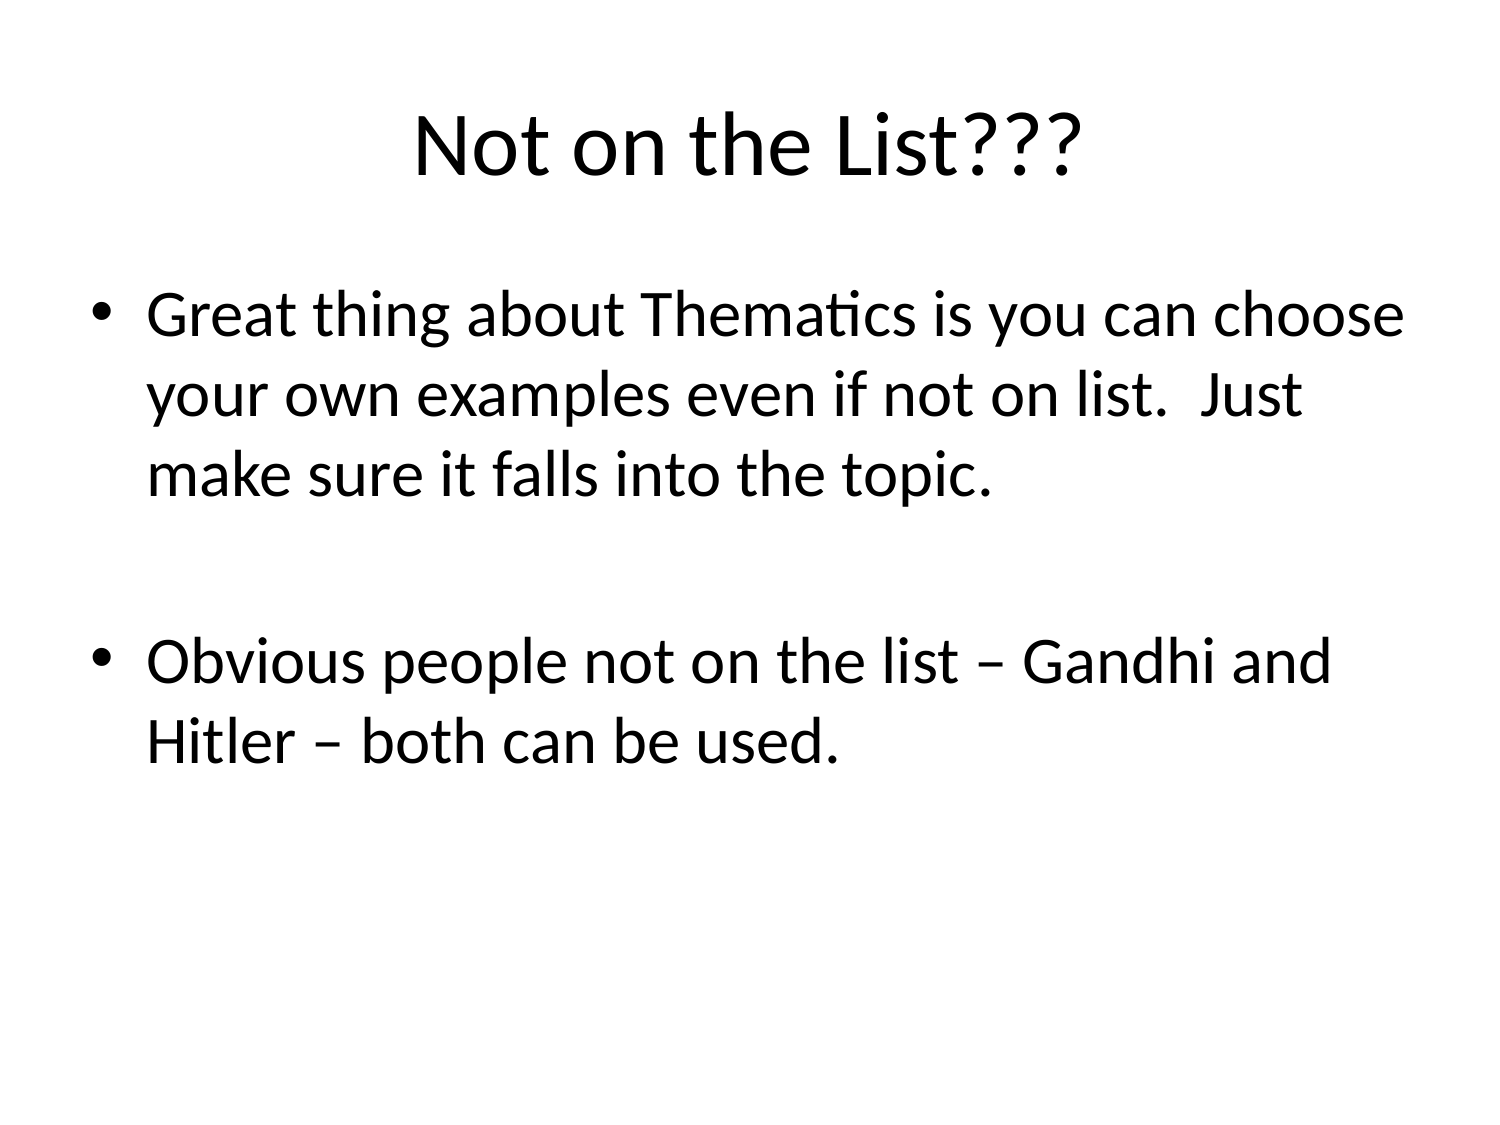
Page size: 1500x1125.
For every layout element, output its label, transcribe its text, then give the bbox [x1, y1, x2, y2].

list Great thing about Thematics is you can choose your own examples even if not on list. Just make sure it falls into the topic. Obvious people not on the list – Gandhi and Hitler – both can be used. [75, 262, 1425, 1005]
title Not on the List??? [75, 45, 1425, 233]
